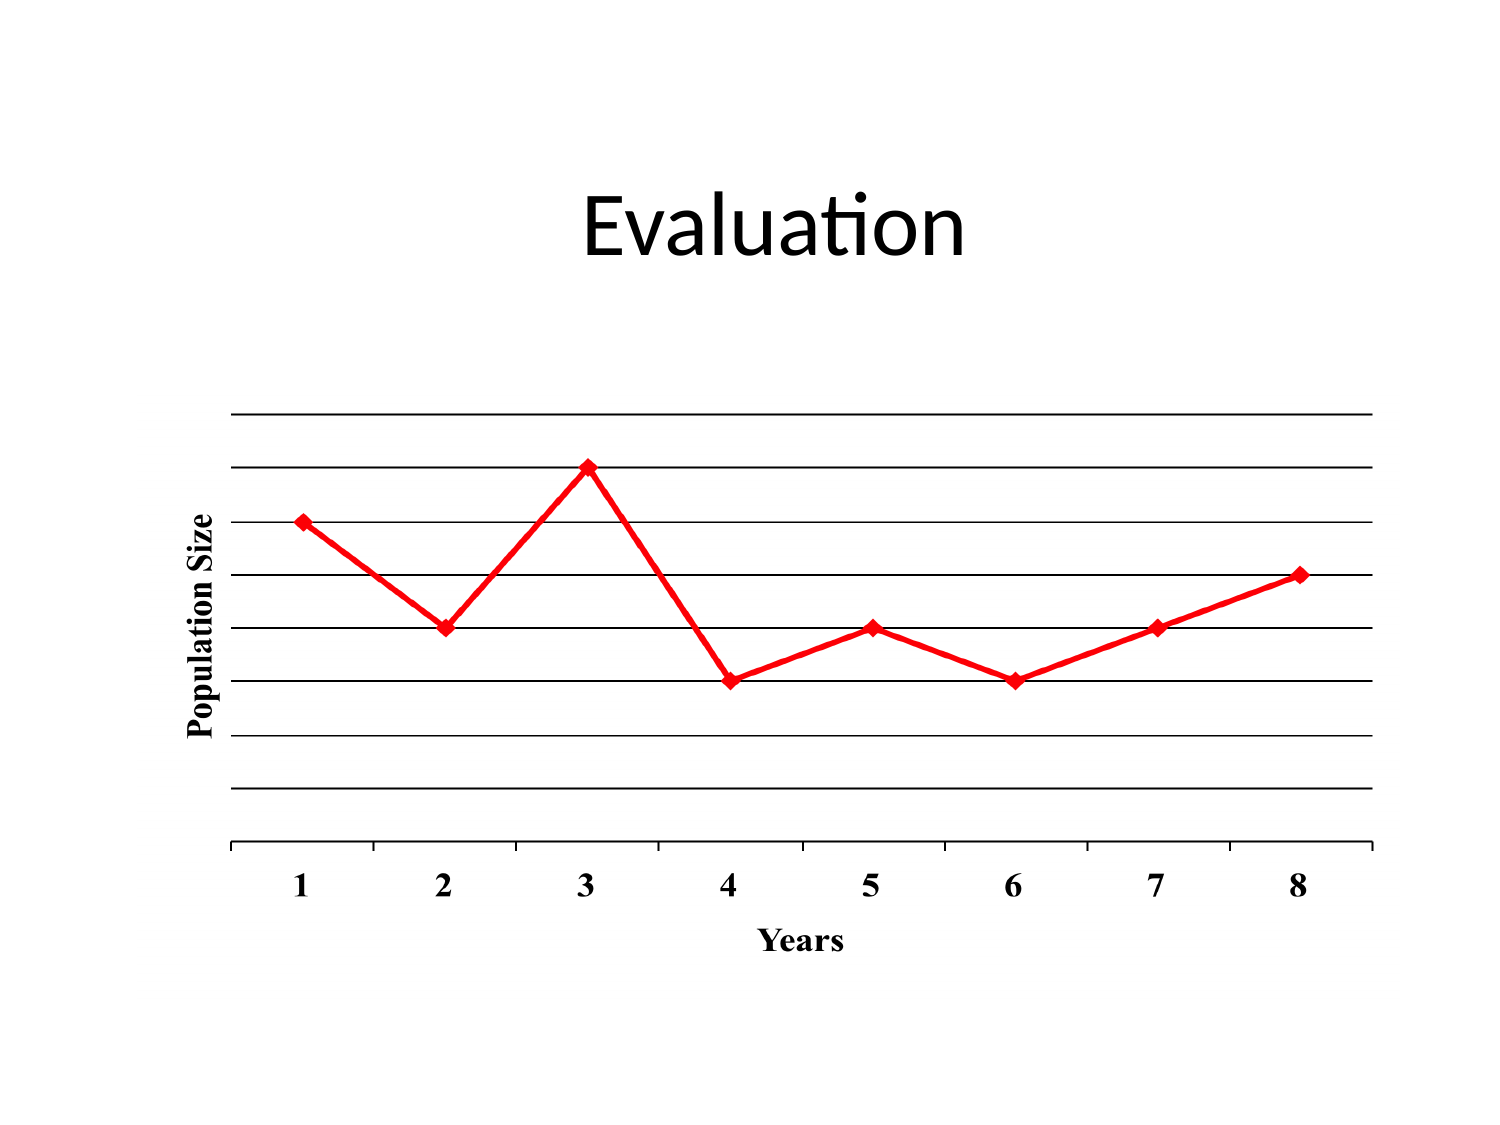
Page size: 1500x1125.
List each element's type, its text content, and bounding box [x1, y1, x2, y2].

title Evaluation [125, 125, 1425, 313]
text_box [137, 387, 1400, 999]
